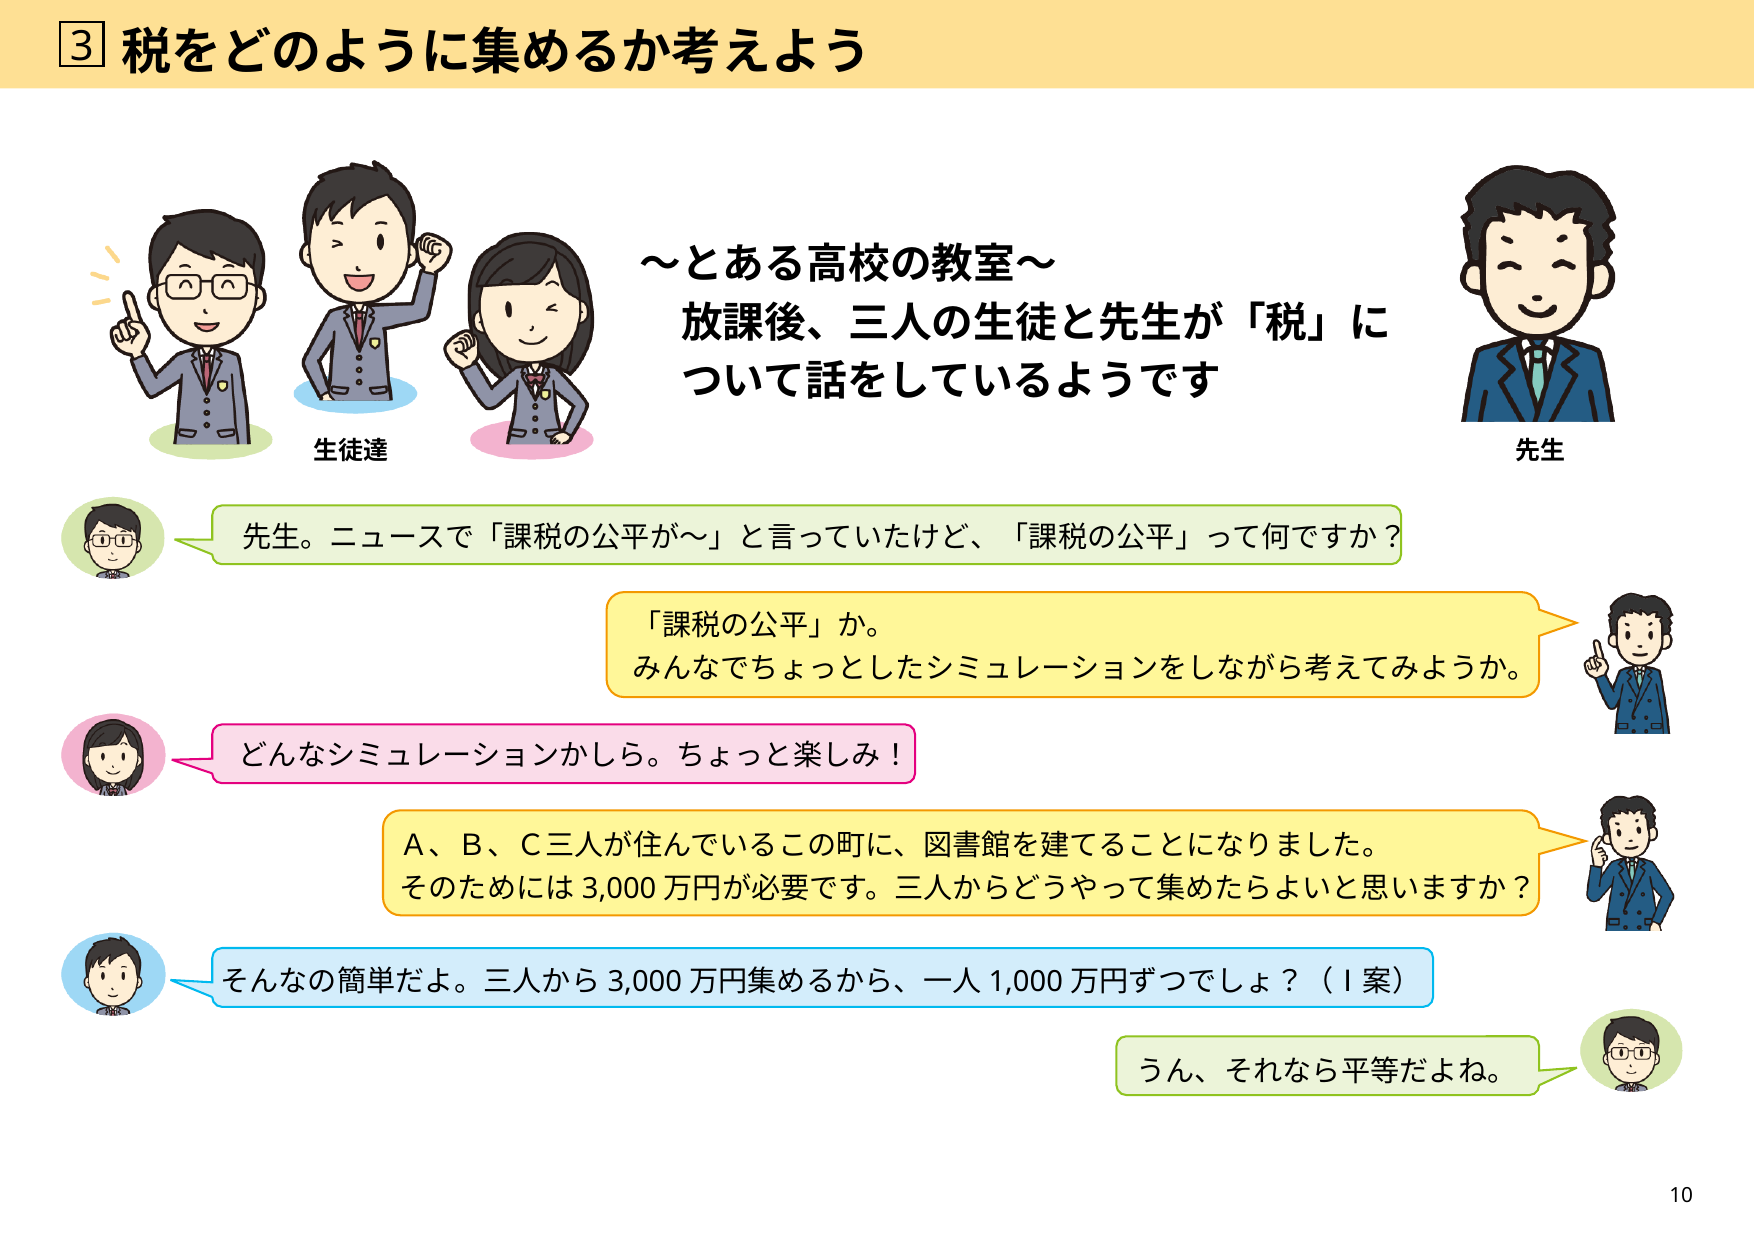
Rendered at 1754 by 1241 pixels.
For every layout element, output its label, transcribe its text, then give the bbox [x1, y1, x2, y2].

text_box [605, 591, 1580, 699]
text_box [381, 809, 1581, 917]
text_box ～とある高校の教室～ 放課後、三人の生徒と先生が「税」に ついて話をしているようです [639, 237, 1392, 404]
text_box そんなの簡単だよ。三人から3,000万円集めるから、一人1,000万円ずつでしょ？（Ⅰ案） [220, 961, 1422, 997]
picture [86, 146, 605, 460]
text_box 先生。ニュースで「課税の公平が～」と言っていたけど、「課税の公平」って何ですか？ [242, 518, 1408, 554]
picture [1581, 790, 1678, 931]
picture [61, 496, 165, 579]
text_box うん、それなら平等だよね。 [1136, 1052, 1517, 1088]
text_box 先生 [1515, 434, 1566, 465]
picture [61, 713, 166, 796]
text_box [1115, 1035, 1578, 1097]
picture [1454, 157, 1624, 422]
title 税をどのように集めるか考えよう [120, 19, 1716, 72]
picture [1579, 1008, 1683, 1092]
text_box Ａ、Ｂ、Ｃ三人が住んでいるこの町に、図書館を建てることになりました。 そのためには3,000万円が必要です。三人からどうやって集めたらよいと思いますか？ [399, 826, 1537, 905]
text_box [170, 946, 1435, 1008]
text_box 生徒達 [313, 460, 389, 465]
text_box [174, 504, 1403, 566]
picture [1580, 581, 1680, 734]
text_box [171, 723, 917, 785]
picture [61, 932, 166, 1016]
text_box どんなシミュレーションかしら。ちょっと楽しみ！ [238, 736, 911, 772]
text_box 3 [63, 18, 100, 70]
text_box 10 [1670, 1182, 1693, 1208]
text_box 「課税の公平」か。 みんなでちょっとしたシミュレーションをしながら考えてみようか。 [633, 606, 1537, 685]
